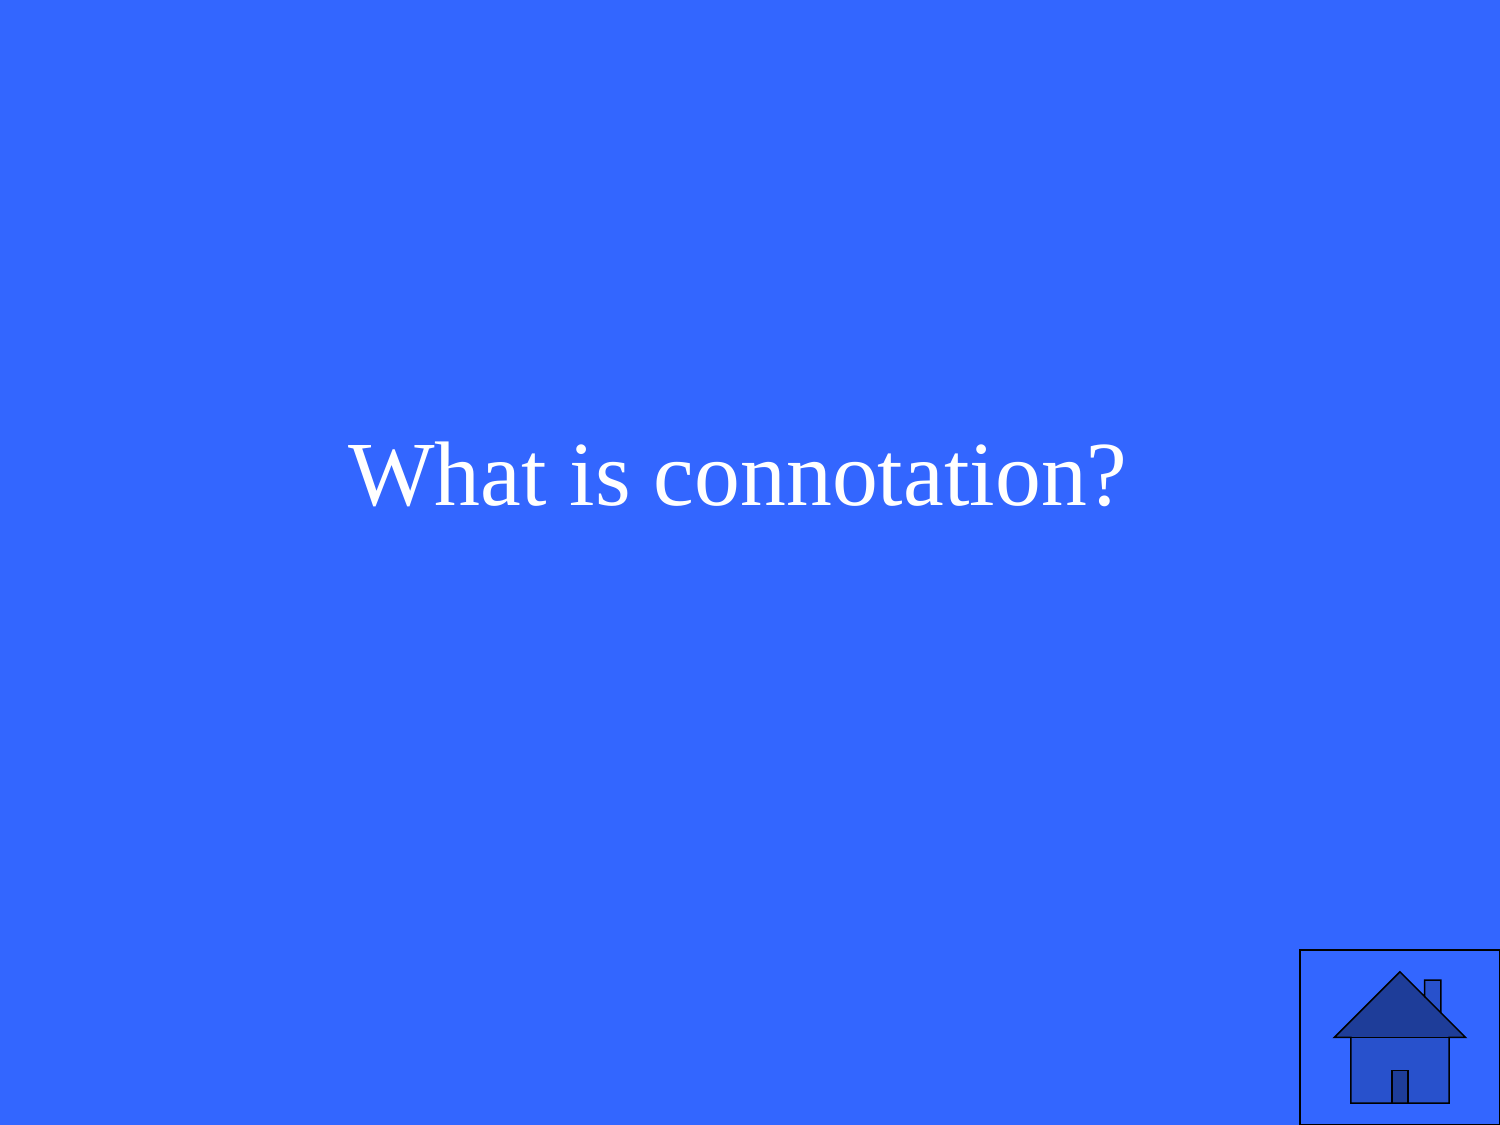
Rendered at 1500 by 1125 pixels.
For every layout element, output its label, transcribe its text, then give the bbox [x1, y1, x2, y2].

text_box [1299, 950, 1500, 1125]
title What is connotation? [112, 374, 1388, 563]
